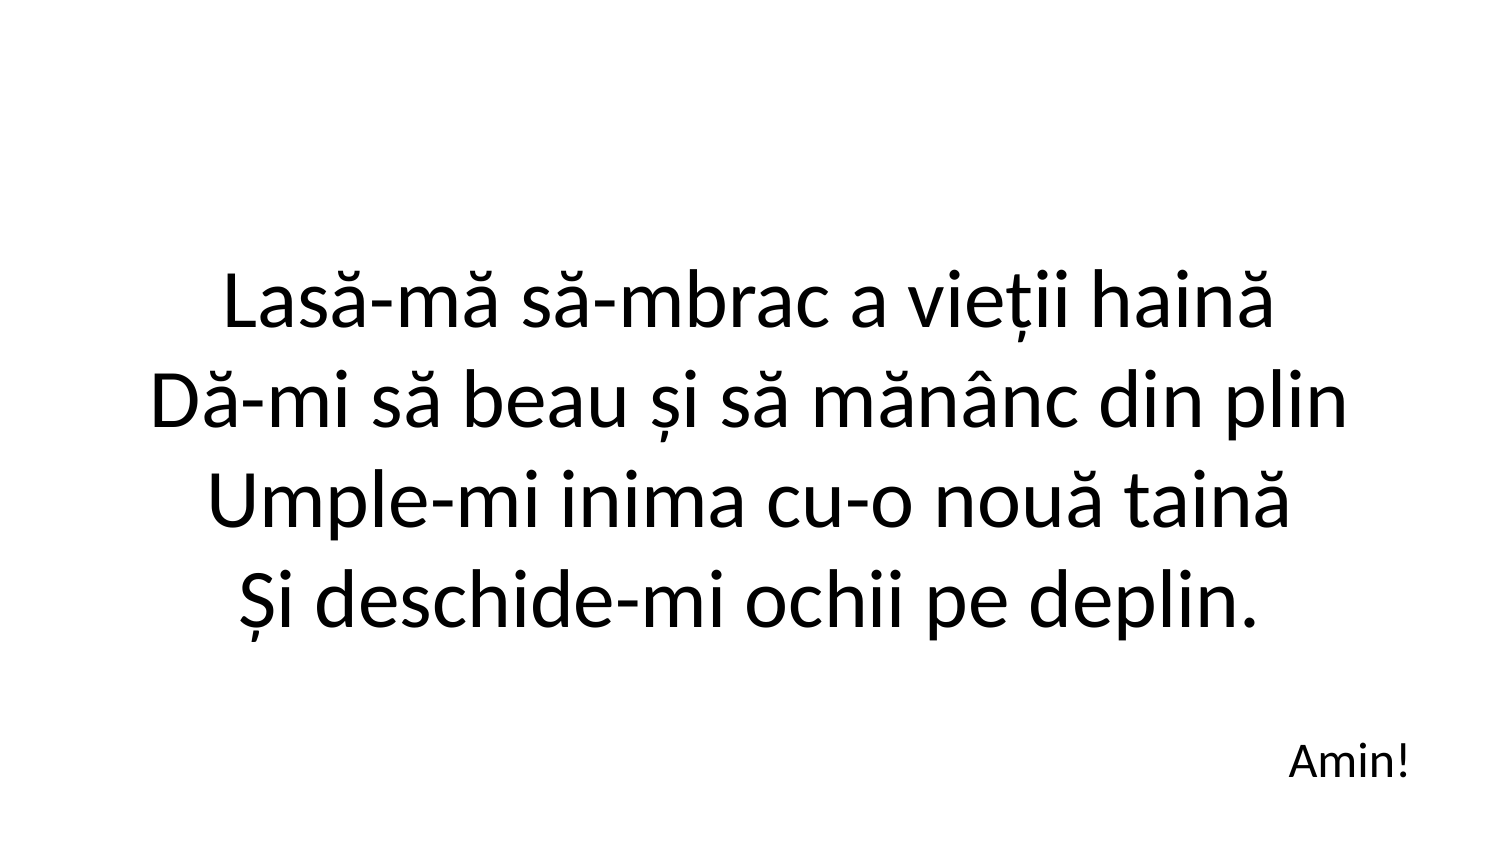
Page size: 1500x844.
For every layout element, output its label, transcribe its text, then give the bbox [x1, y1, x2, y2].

text_box Amin! [1273, 674, 1427, 795]
text_box Lasă-mă să-mbrac a vieții haină Dă-mi să beau și să mănânc din plin Umple-mi inima cu-o nouă taină Și deschide-mi ochii pe deplin. [135, 192, 1365, 652]
